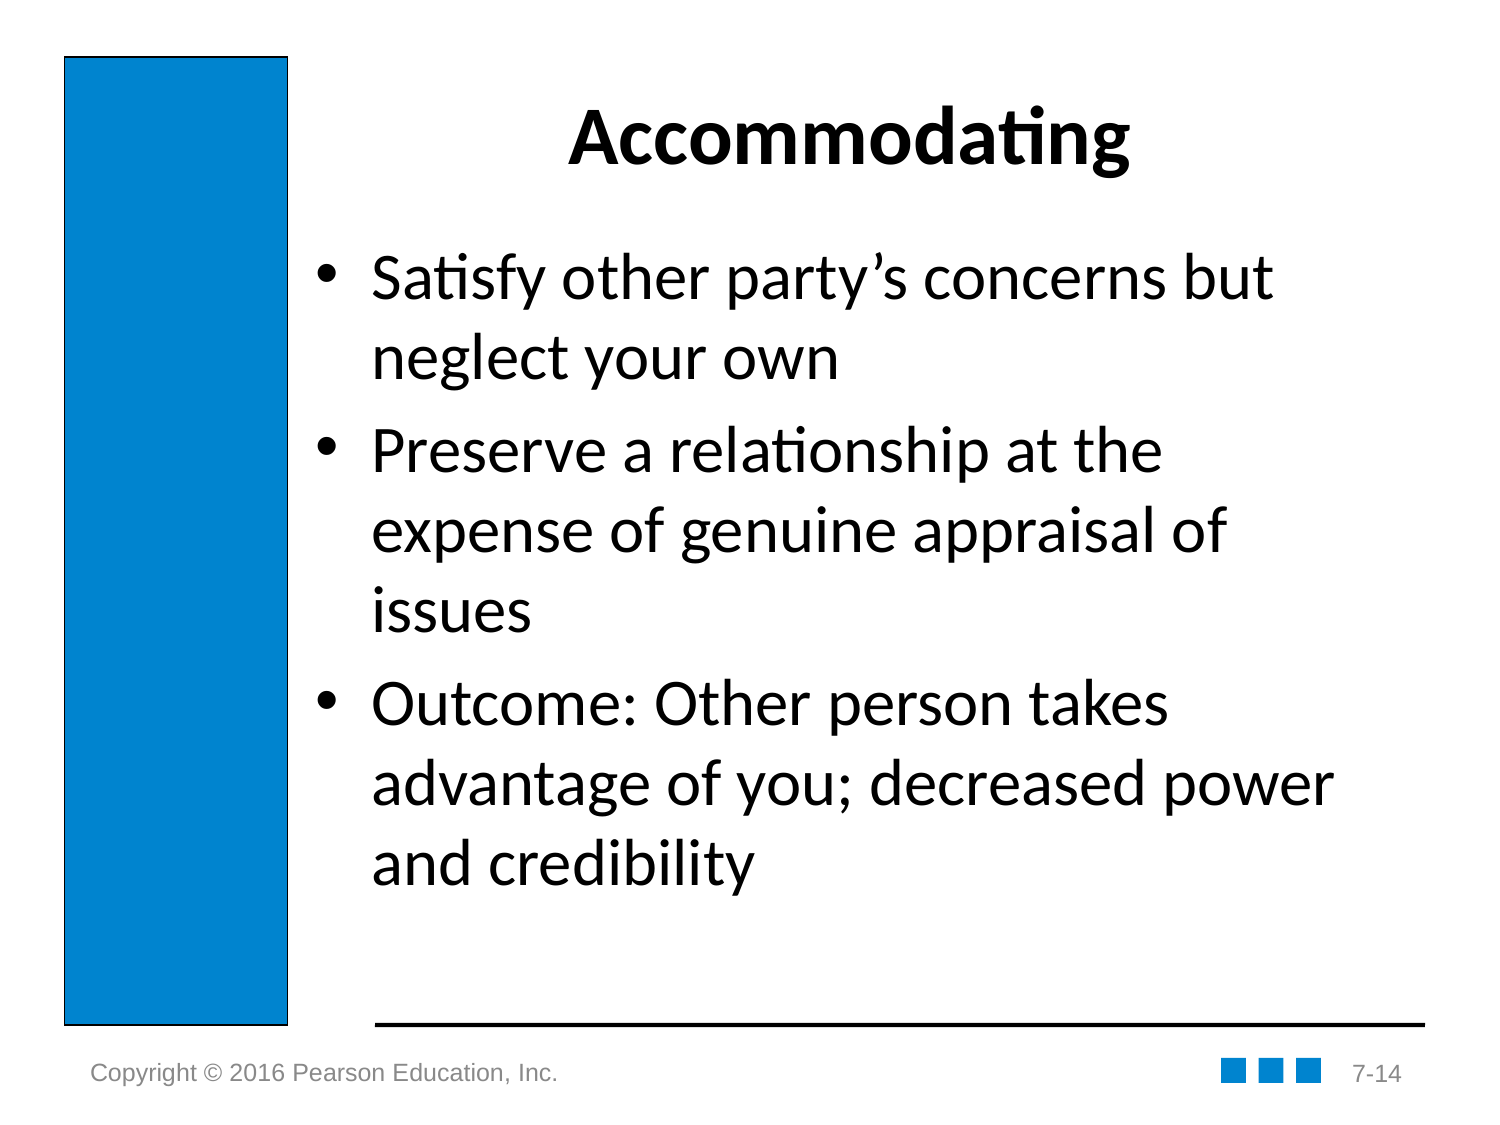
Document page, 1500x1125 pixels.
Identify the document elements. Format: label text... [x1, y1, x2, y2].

text_box [64, 56, 288, 1025]
text_box [1296, 1057, 1321, 1083]
list Satisfy other party’s concerns but neglect your own Preserve a relationship at the expense of genuine appraisal of issues Outcome: Other person takes advantage of you; decreased power and credibility [300, 224, 1413, 1000]
title Accommodating [300, 37, 1400, 224]
text_box [1221, 1057, 1246, 1083]
text_box [1258, 1057, 1284, 1083]
text_box 7-14 [1333, 1050, 1421, 1095]
text_box Copyright © 2016 Pearson Education, Inc. [75, 1055, 625, 1088]
